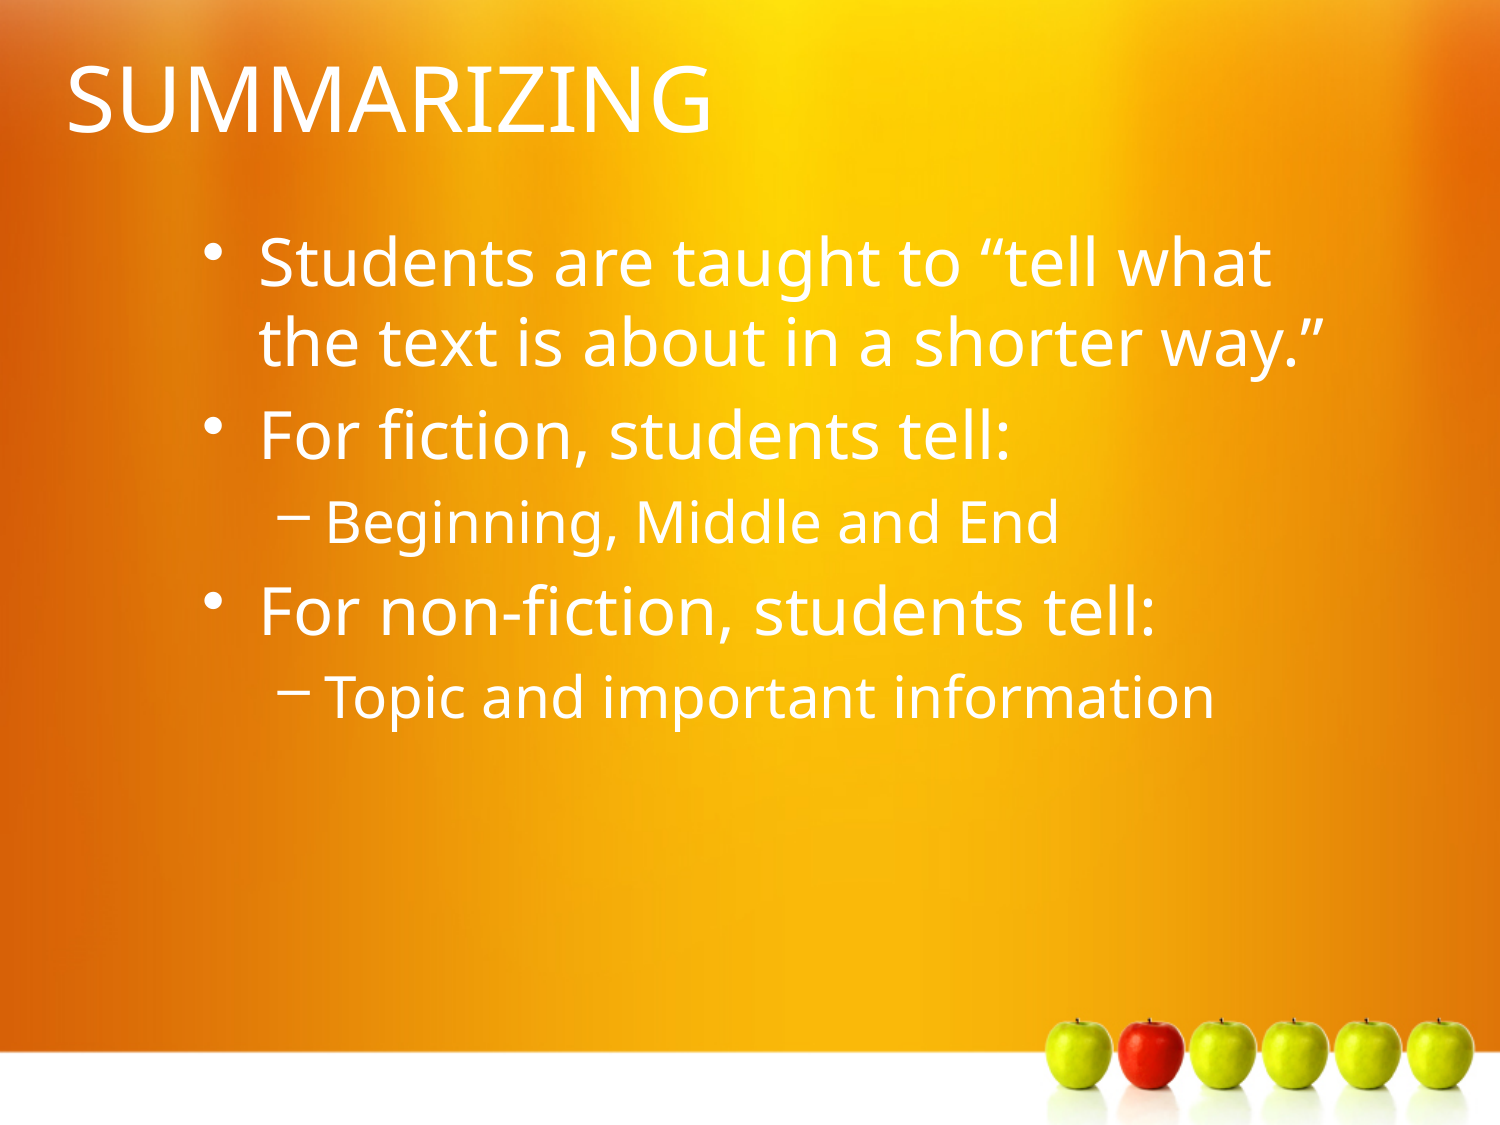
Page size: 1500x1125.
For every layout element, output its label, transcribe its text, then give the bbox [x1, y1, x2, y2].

picture [0, 0, 1500, 1125]
list Students are taught to “tell what the text is about in a shorter way.” For fiction, students tell: Beginning, Middle and End For non-fiction, students tell: Topic and important information [187, 212, 1388, 938]
title SUMMARIZING [50, 37, 1400, 155]
